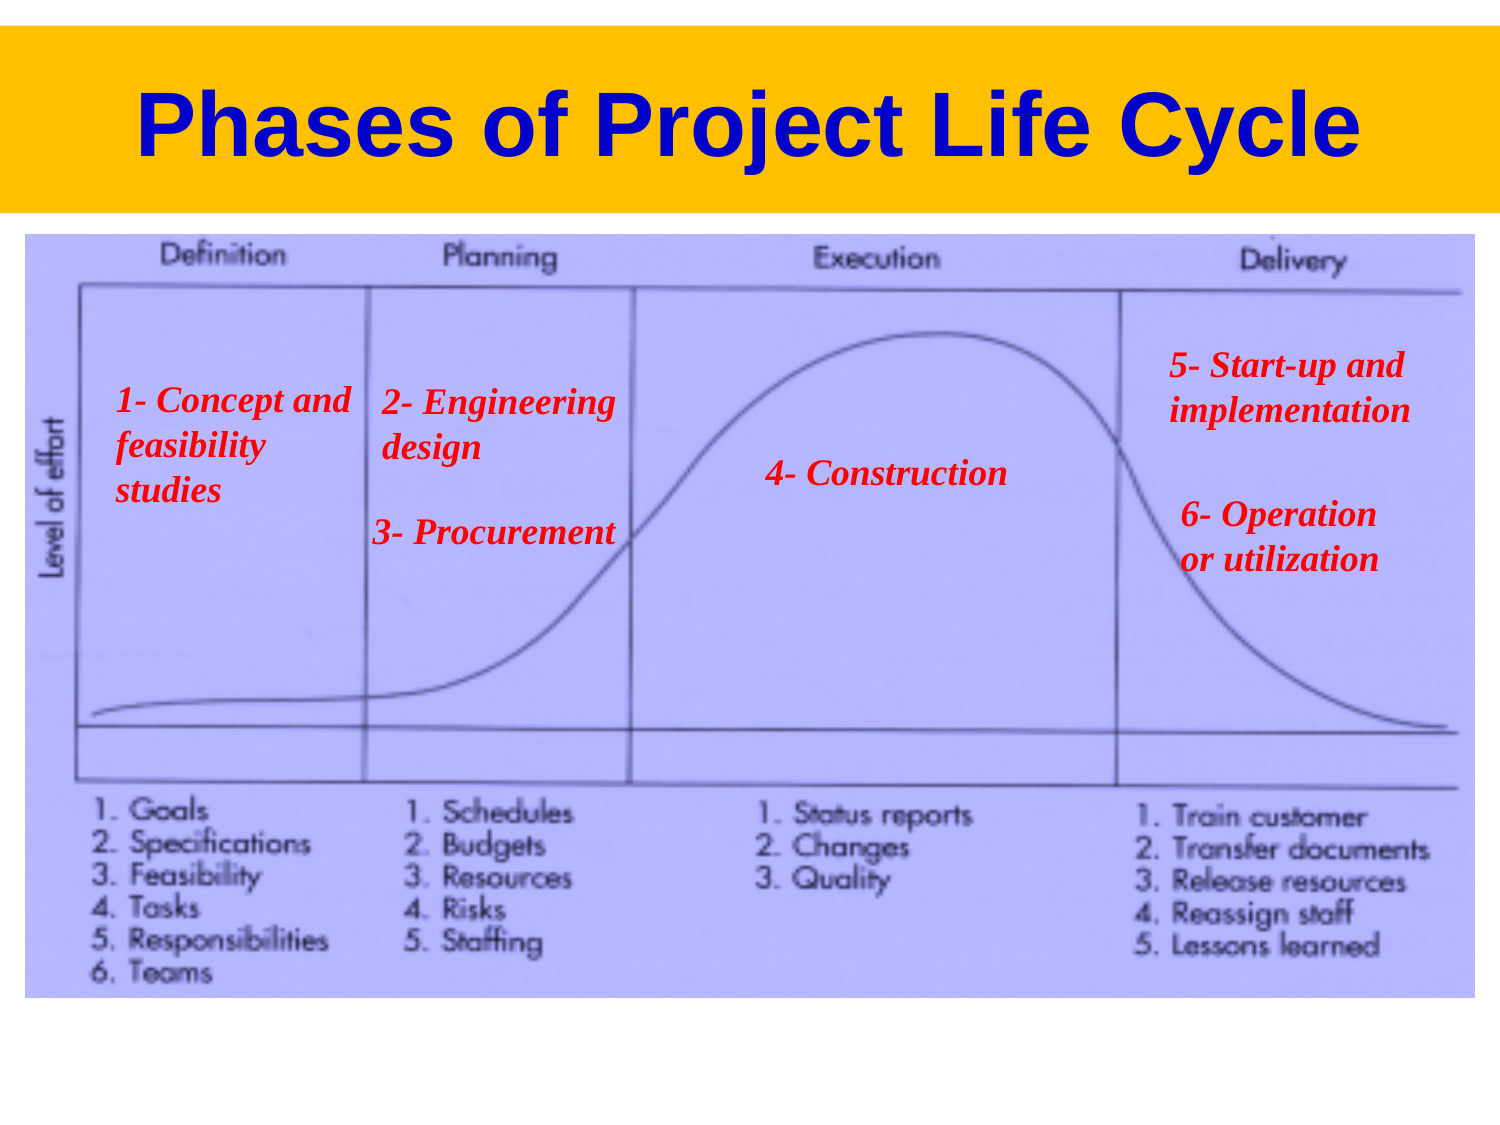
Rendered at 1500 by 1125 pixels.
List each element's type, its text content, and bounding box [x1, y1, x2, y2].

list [25, 234, 1475, 998]
title Phases of Project Life Cycle [0, 25, 1500, 214]
